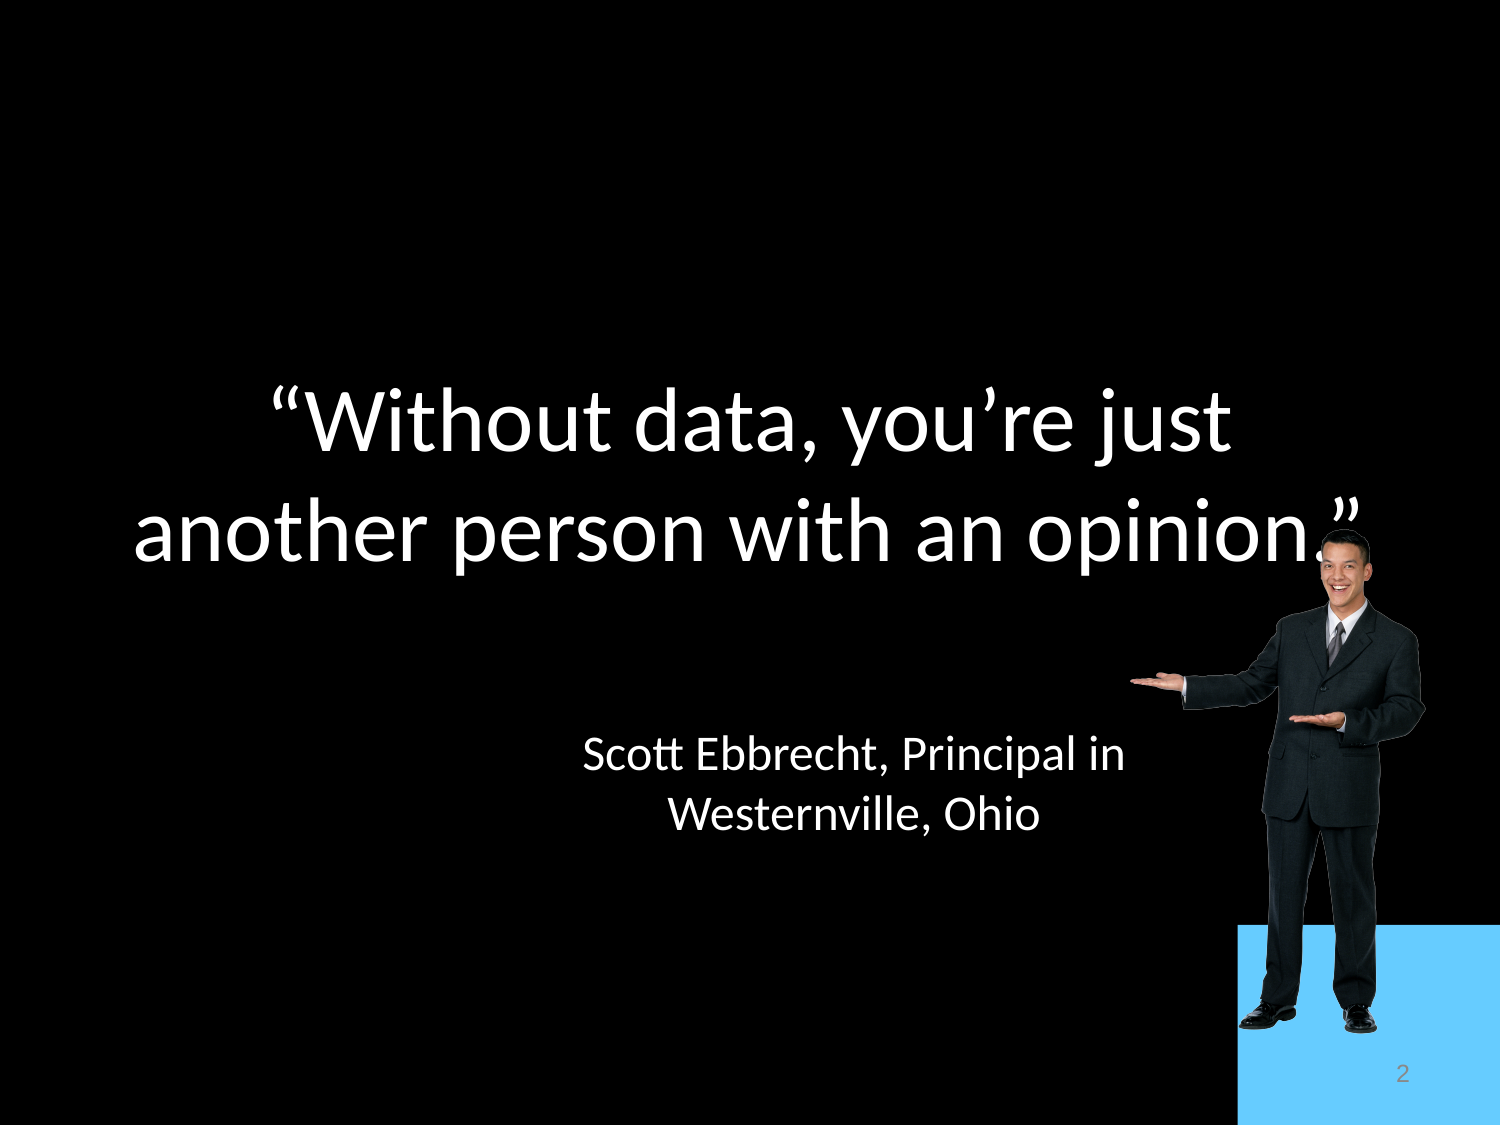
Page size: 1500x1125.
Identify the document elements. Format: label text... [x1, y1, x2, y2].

text_box [1237, 924, 1500, 1125]
title “Without data, you’re just another person with an opinion.” [112, 349, 1388, 591]
subtitle Scott Ebbrecht, Principal in Westernville, Ohio [512, 712, 1119, 916]
slide_number 2 [1074, 1042, 1425, 1103]
picture [1124, 524, 1431, 1038]
